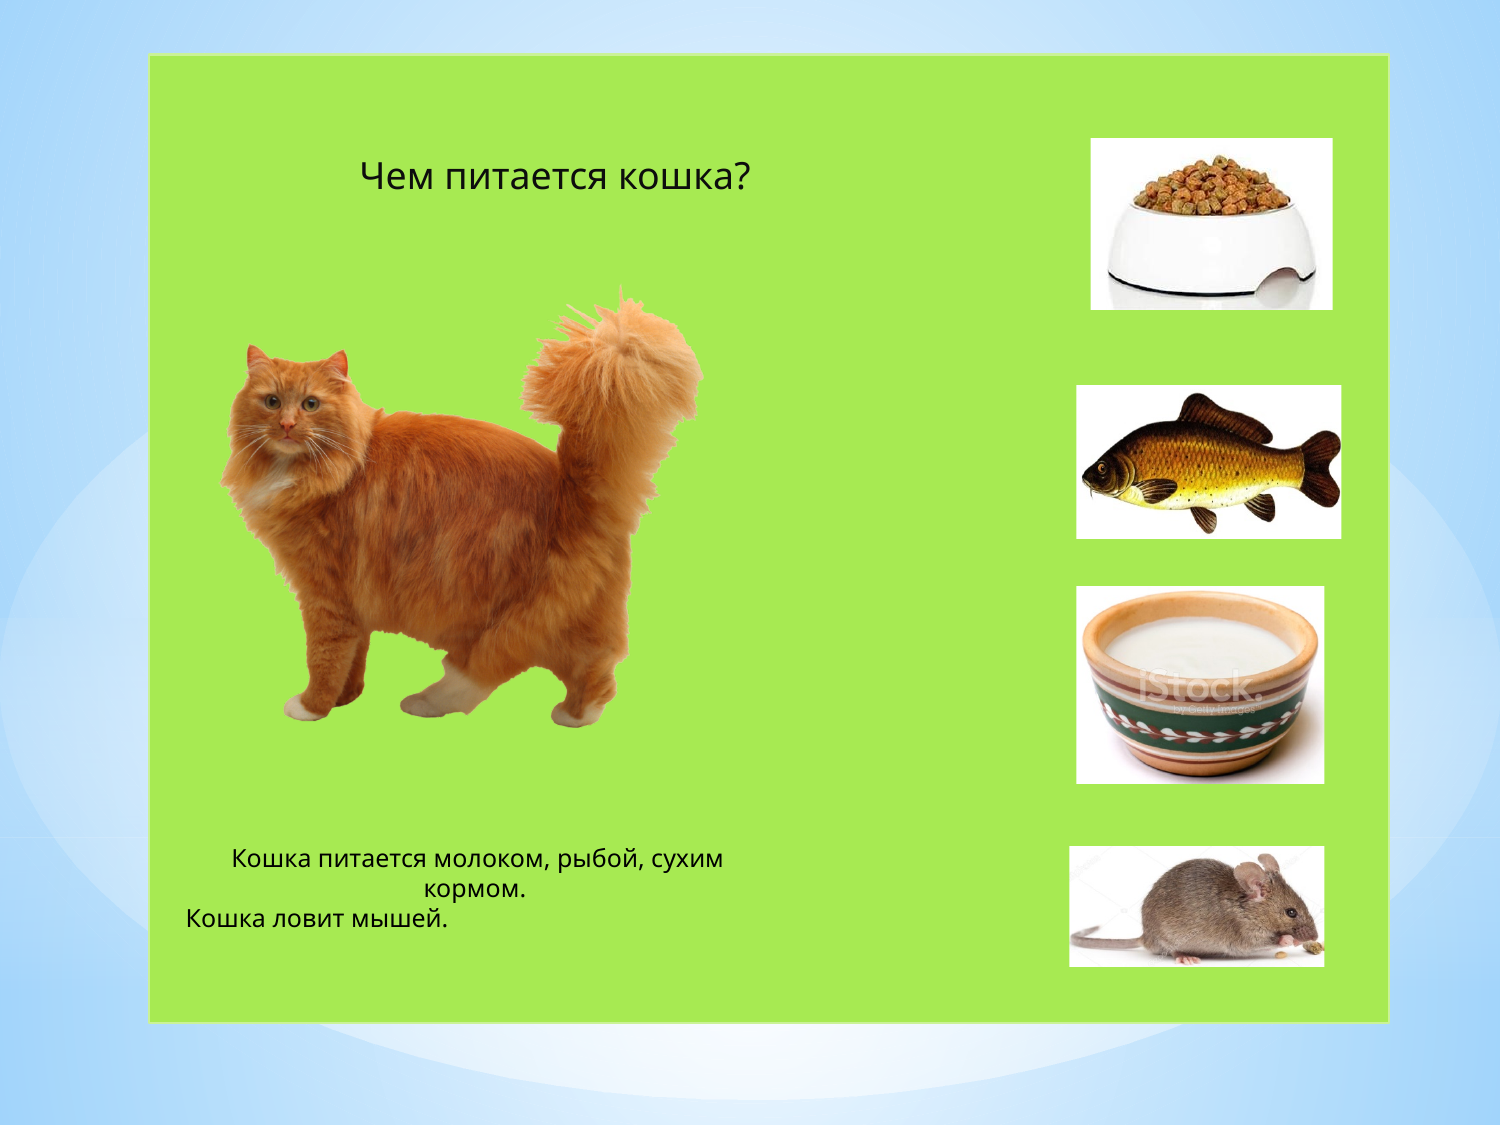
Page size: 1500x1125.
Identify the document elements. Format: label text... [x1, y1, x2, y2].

picture [1076, 385, 1342, 540]
text_box Чем питается кошка? [323, 136, 787, 213]
picture [218, 283, 704, 729]
picture [1090, 137, 1333, 311]
text_box Кошка питается молоком, рыбой, сухим кормом. Кошка ловит мышей. [170, 845, 787, 930]
text_box [148, 53, 1390, 1024]
picture [1075, 585, 1325, 784]
picture [1069, 845, 1325, 967]
